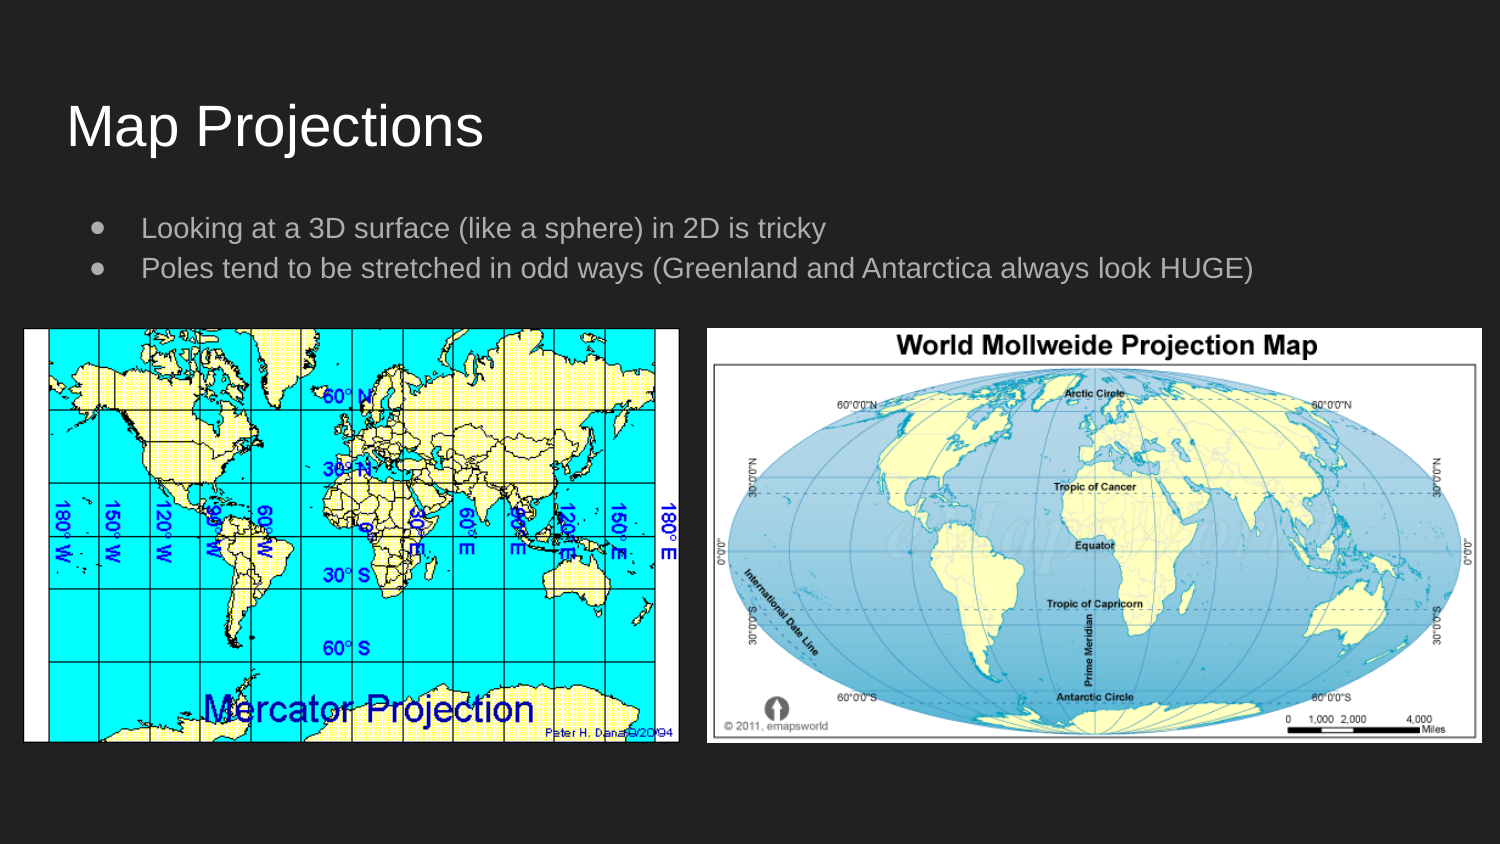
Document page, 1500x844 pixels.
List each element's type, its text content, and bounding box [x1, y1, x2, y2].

picture [23, 328, 680, 744]
picture [707, 328, 1482, 744]
title Map Projections [51, 72, 1449, 167]
list Looking at a 3D surface (like a sphere) in 2D is tricky Poles tend to be stretched in odd ways (Greenland and Antarctica always look HUGE) [51, 189, 1500, 318]
